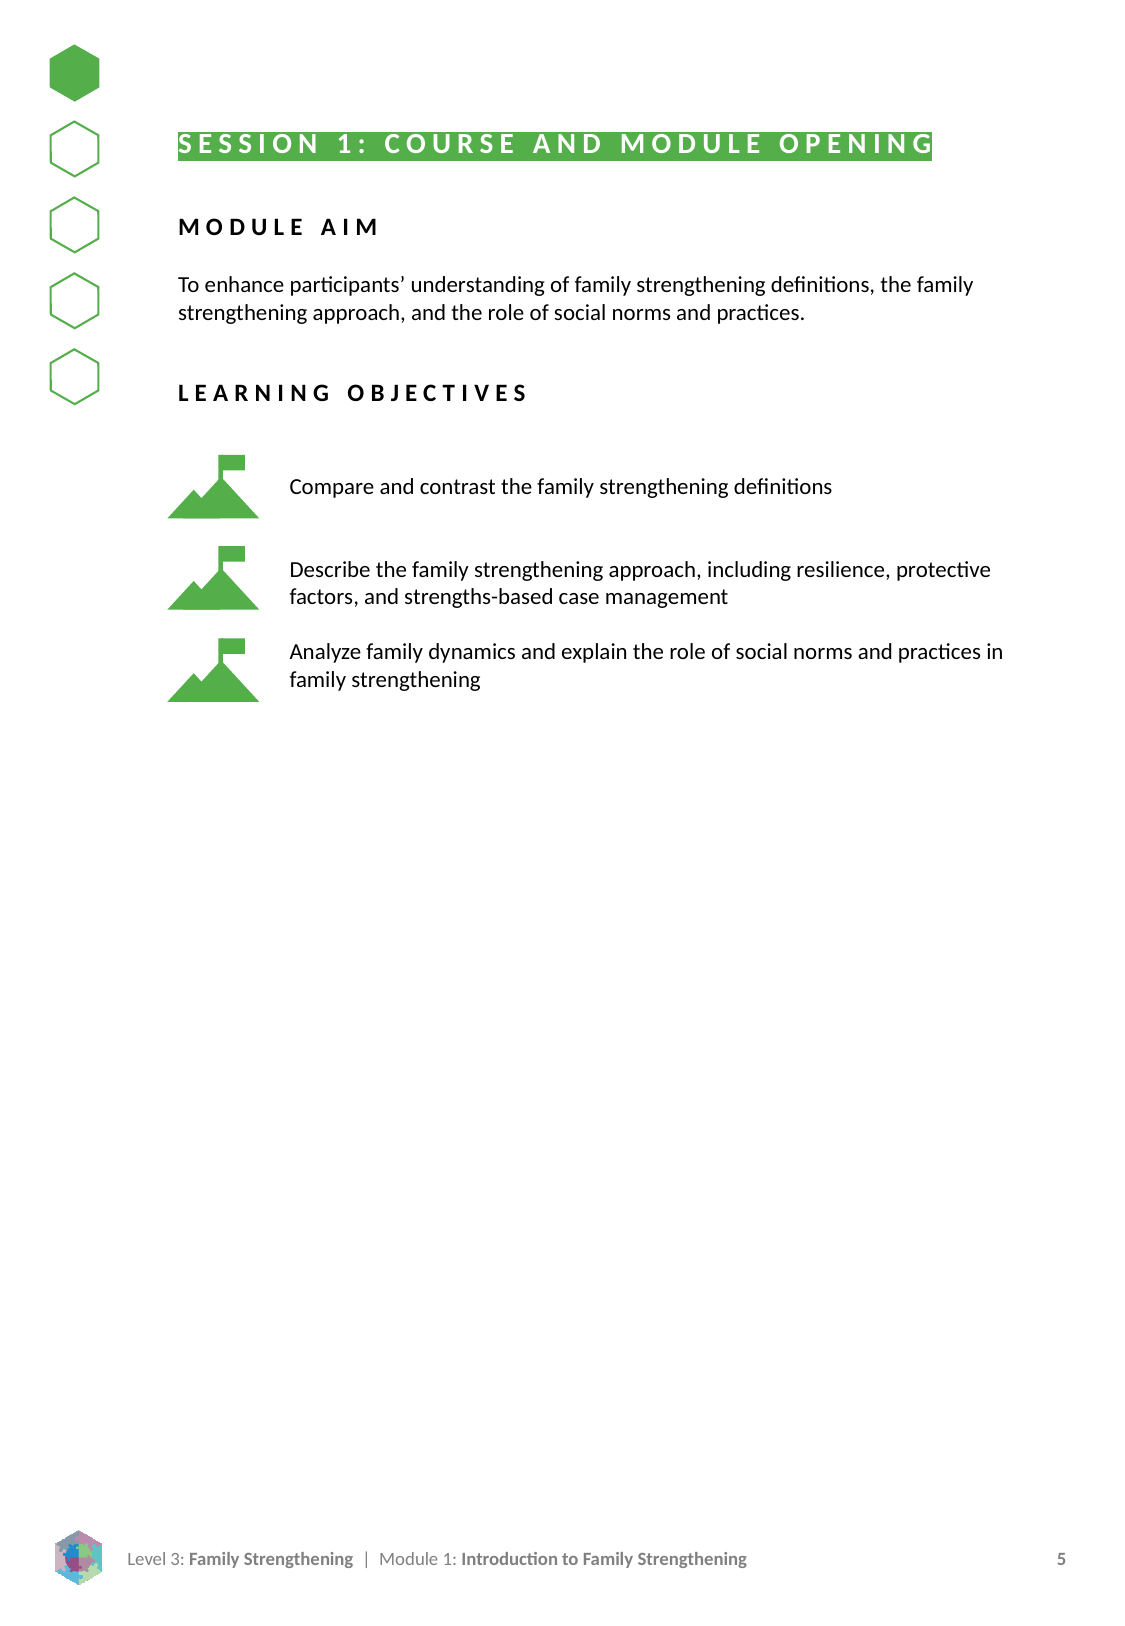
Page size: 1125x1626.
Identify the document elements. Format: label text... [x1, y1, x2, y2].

text_box To enhance participants’ understanding of family strengthening definitions, the family strengthening approach, and the role of social norms and practices. [163, 262, 1026, 332]
text_box SESSION 1: COURSE AND MODULE OPENING [163, 116, 1026, 167]
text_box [167, 638, 260, 702]
text_box [49, 348, 100, 406]
text_box LEARNING OBJECTIVES [163, 368, 1026, 414]
text_box MODULE AIM [163, 203, 929, 248]
text_box [49, 120, 100, 178]
text_box [49, 44, 100, 102]
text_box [167, 545, 260, 610]
text_box [49, 196, 100, 254]
text_box Compare and contrast the family strengthening definitions Describe the family strengthening approach, including resilience, protective factors, and strengths-based case management Analyze family dynamics and explain the role of social norms and practices in family strengthening [274, 464, 1026, 699]
picture [55, 1530, 102, 1585]
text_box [167, 454, 260, 519]
text_box [49, 272, 100, 330]
